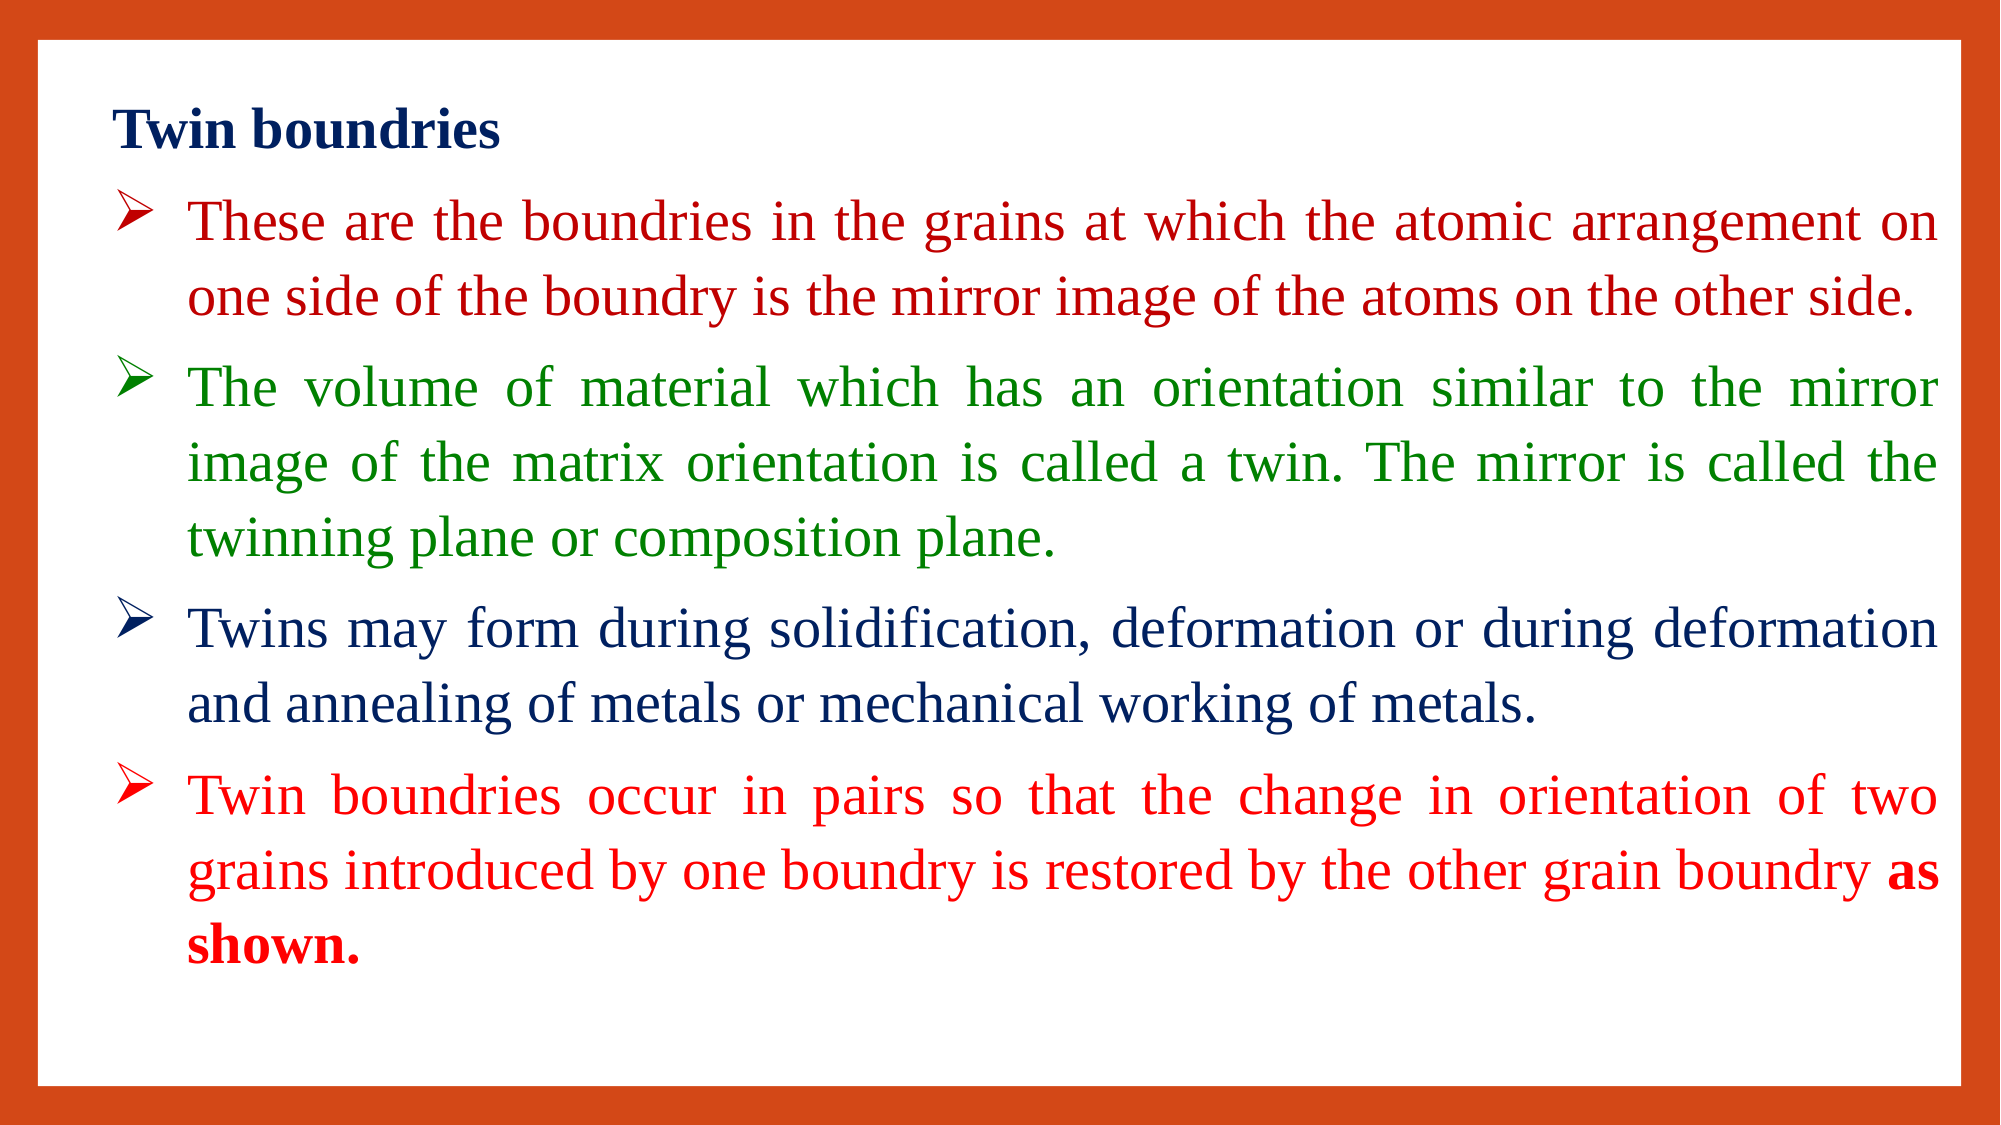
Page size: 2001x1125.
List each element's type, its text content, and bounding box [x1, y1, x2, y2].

text_box Twin boundries These are the boundries in the grains at which the atomic arrangement on one side of the boundry is the mirror image of the atoms on the other side. The volume of material which has an orientation similar to the mirror image of the matrix orientation is called a twin. The mirror is called the twinning plane or composition plane. Twins may form during solidification, deformation or during deformation and annealing of metals or mechanical working of metals. Twin boundries occur in pairs so that the change in orientation of two grains introduced by one boundry is restored by the other grain boundry as shown. [59, 78, 1955, 983]
